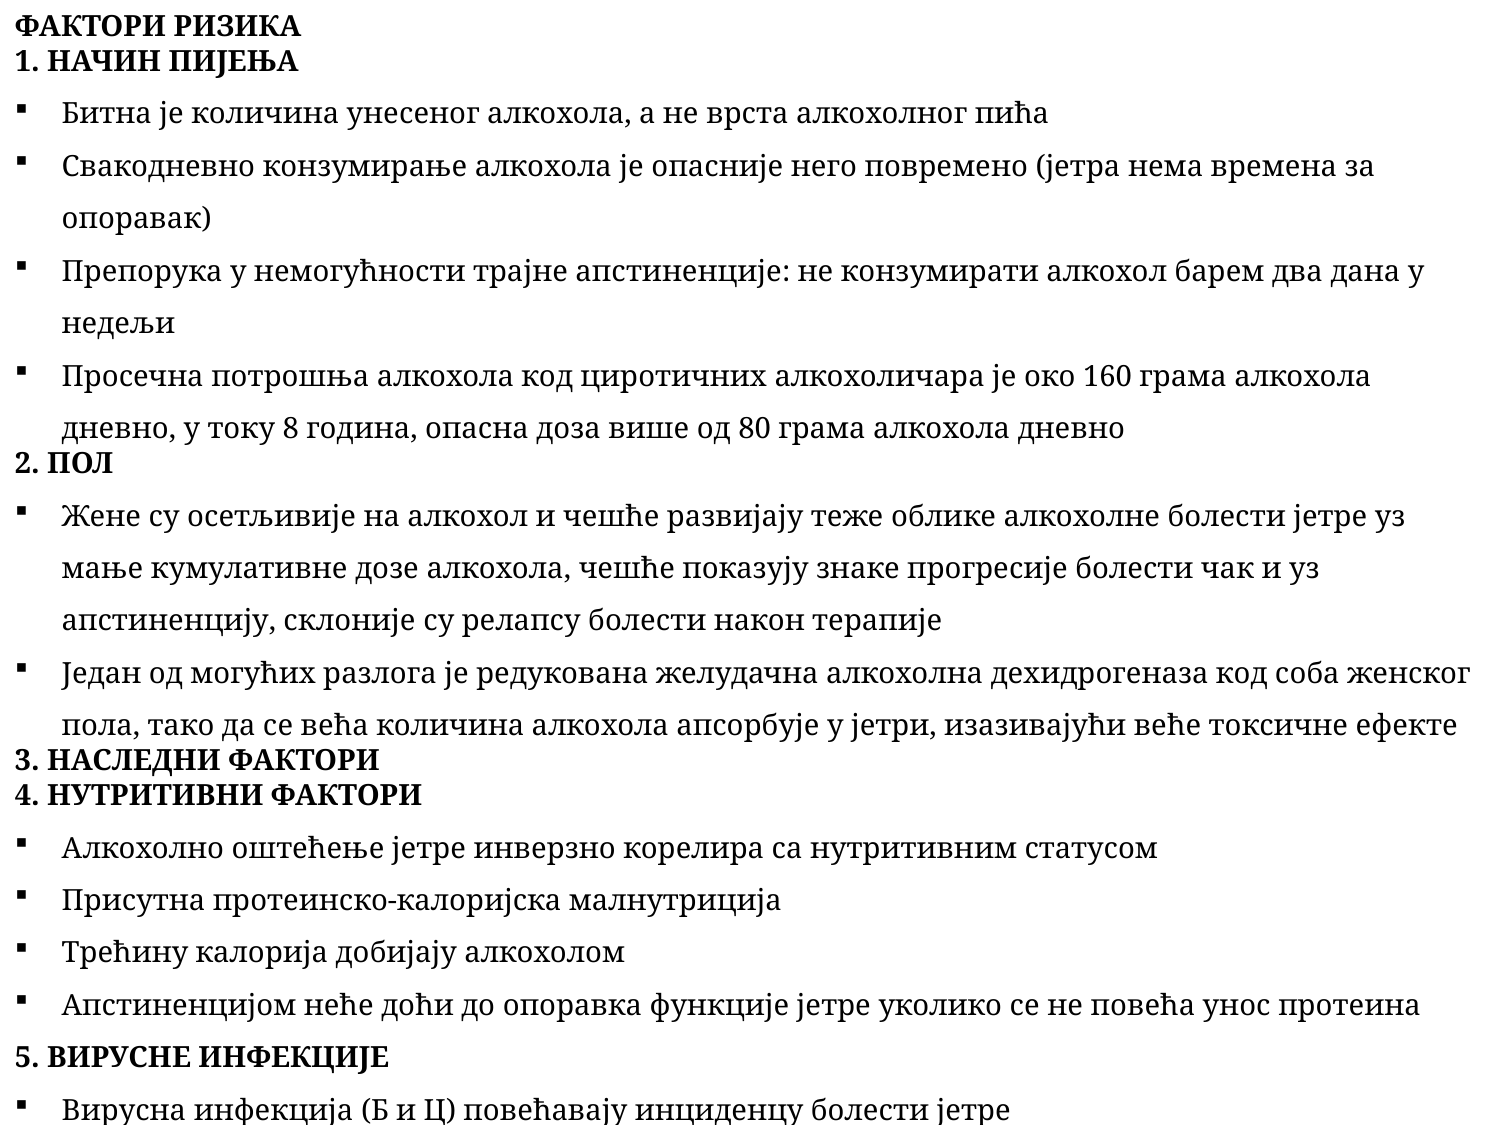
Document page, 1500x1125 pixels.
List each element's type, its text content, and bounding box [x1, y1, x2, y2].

text_box ФАКТОРИ РИЗИКА 1. НАЧИН ПИЈЕЊА Битна је количина унесеног алкохола, а не врста алкохолног пића Свакодневно конзумирање алкохола је опасније него повремено (јетра нема времена за опоравак) Препорука у немогућности трајне апстиненције: не конзумирати алкохол барем два дана у недељи Просечна потрошња алкохола код циротичних алкохоличара је око 160 грама алкохола дневно, у току 8 година, опасна доза више од 80 грама алкохола дневно 2. ПОЛ Жене су осетљивије на алкохол и чешће развијају теже облике алкохолне болести јетре уз мање кумулативне дозе алкохола, чешће показују знаке прогресије болести чак и уз апстиненцију, склоније су релапсу болести након терапије Један од могућих разлога је редукована желудачна алкохолна дехидрогеназа код соба женског пола, тако да се већа количина алкохола апсорбује у јетри, изазивајући веће токсичне ефекте 3. НАСЛЕДНИ ФАКТОРИ 4. НУТРИТИВНИ ФАКТОРИ Алкохолно оштећење јетре инверзно корелира са нутритивним статусом Присутна протеинско-калоријска малнутриција Трећину калорија добијају алкохолом Апстиненцијом неће доћи до опоравка функције јетре уколико се не повећа унос протеина 5. ВИРУСНЕ ИНФЕКЦИЈЕ Вирусна инфекција (Б и Ц) повећавају инциденцу болести јетре Болест јетре се развија раније и уз мању кумулативну дозу алкохола [0, 0, 1500, 1125]
